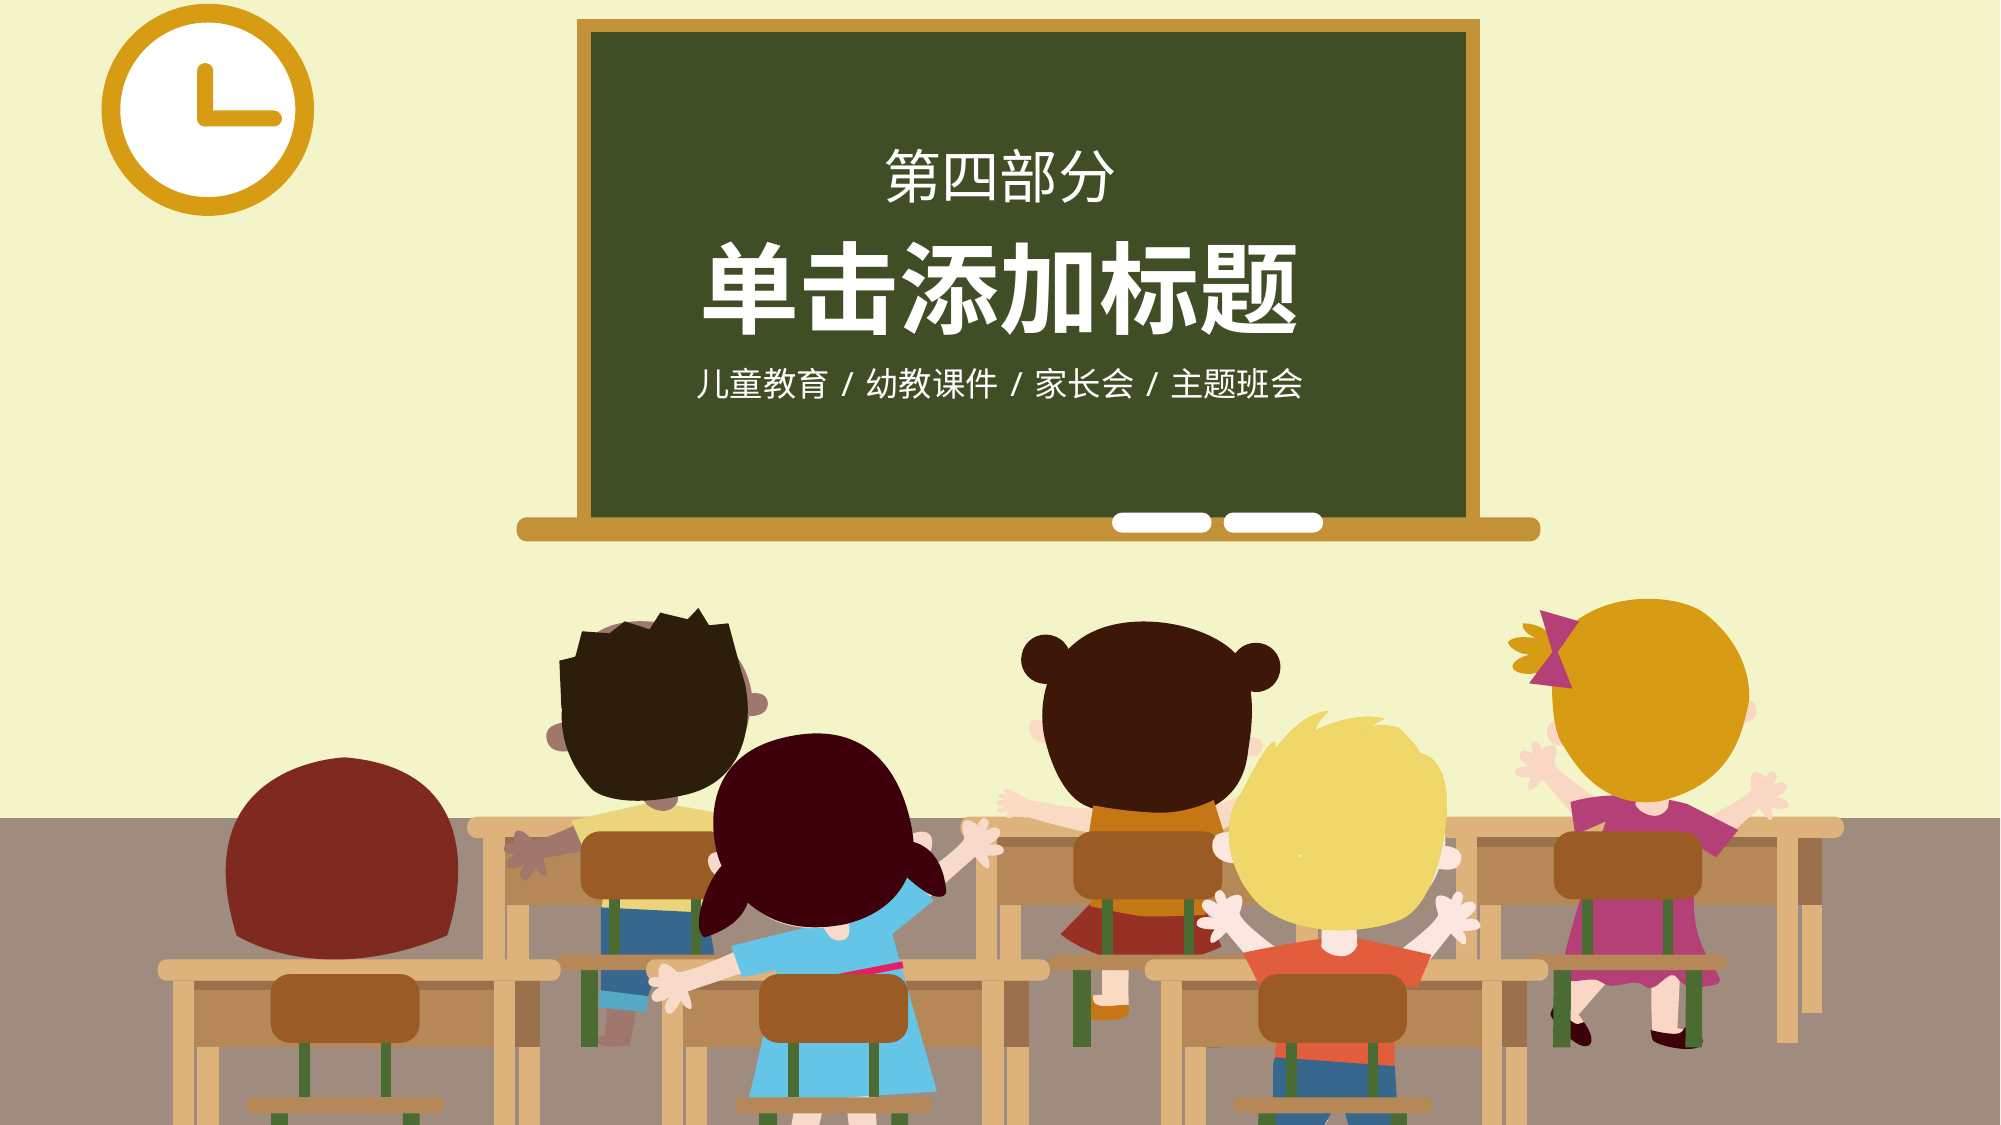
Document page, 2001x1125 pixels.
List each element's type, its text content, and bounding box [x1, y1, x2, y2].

text_box 单击添加标题 [655, 218, 1345, 354]
text_box 第四部分 [655, 133, 1345, 218]
text_box 儿童教育/幼教课件/家长会/主题班会 [655, 355, 1345, 411]
